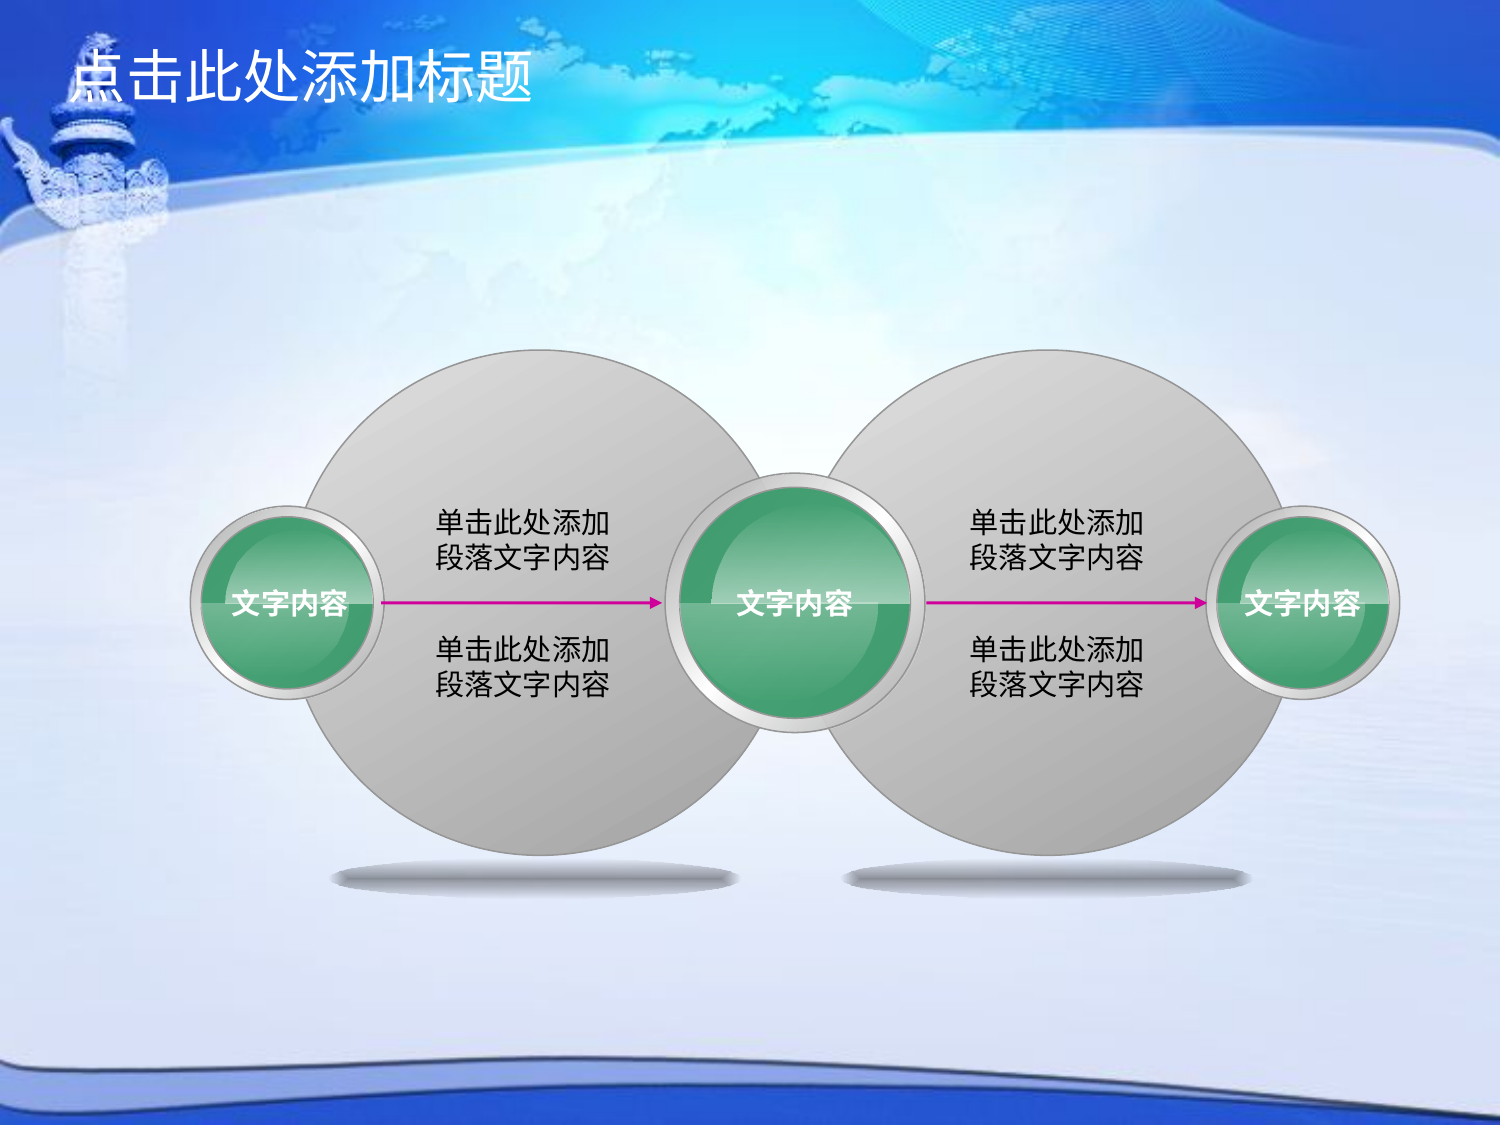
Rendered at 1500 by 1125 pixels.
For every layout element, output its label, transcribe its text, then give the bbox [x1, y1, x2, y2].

picture [0, 0, 1500, 1125]
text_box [286, 349, 793, 504]
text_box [342, 476, 704, 730]
text_box 点击此处添加标题 [53, 33, 845, 118]
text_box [794, 349, 1301, 504]
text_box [794, 708, 1301, 899]
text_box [286, 708, 789, 899]
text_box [1242, 505, 1400, 700]
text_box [876, 476, 1239, 730]
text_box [664, 472, 926, 733]
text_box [190, 505, 337, 700]
